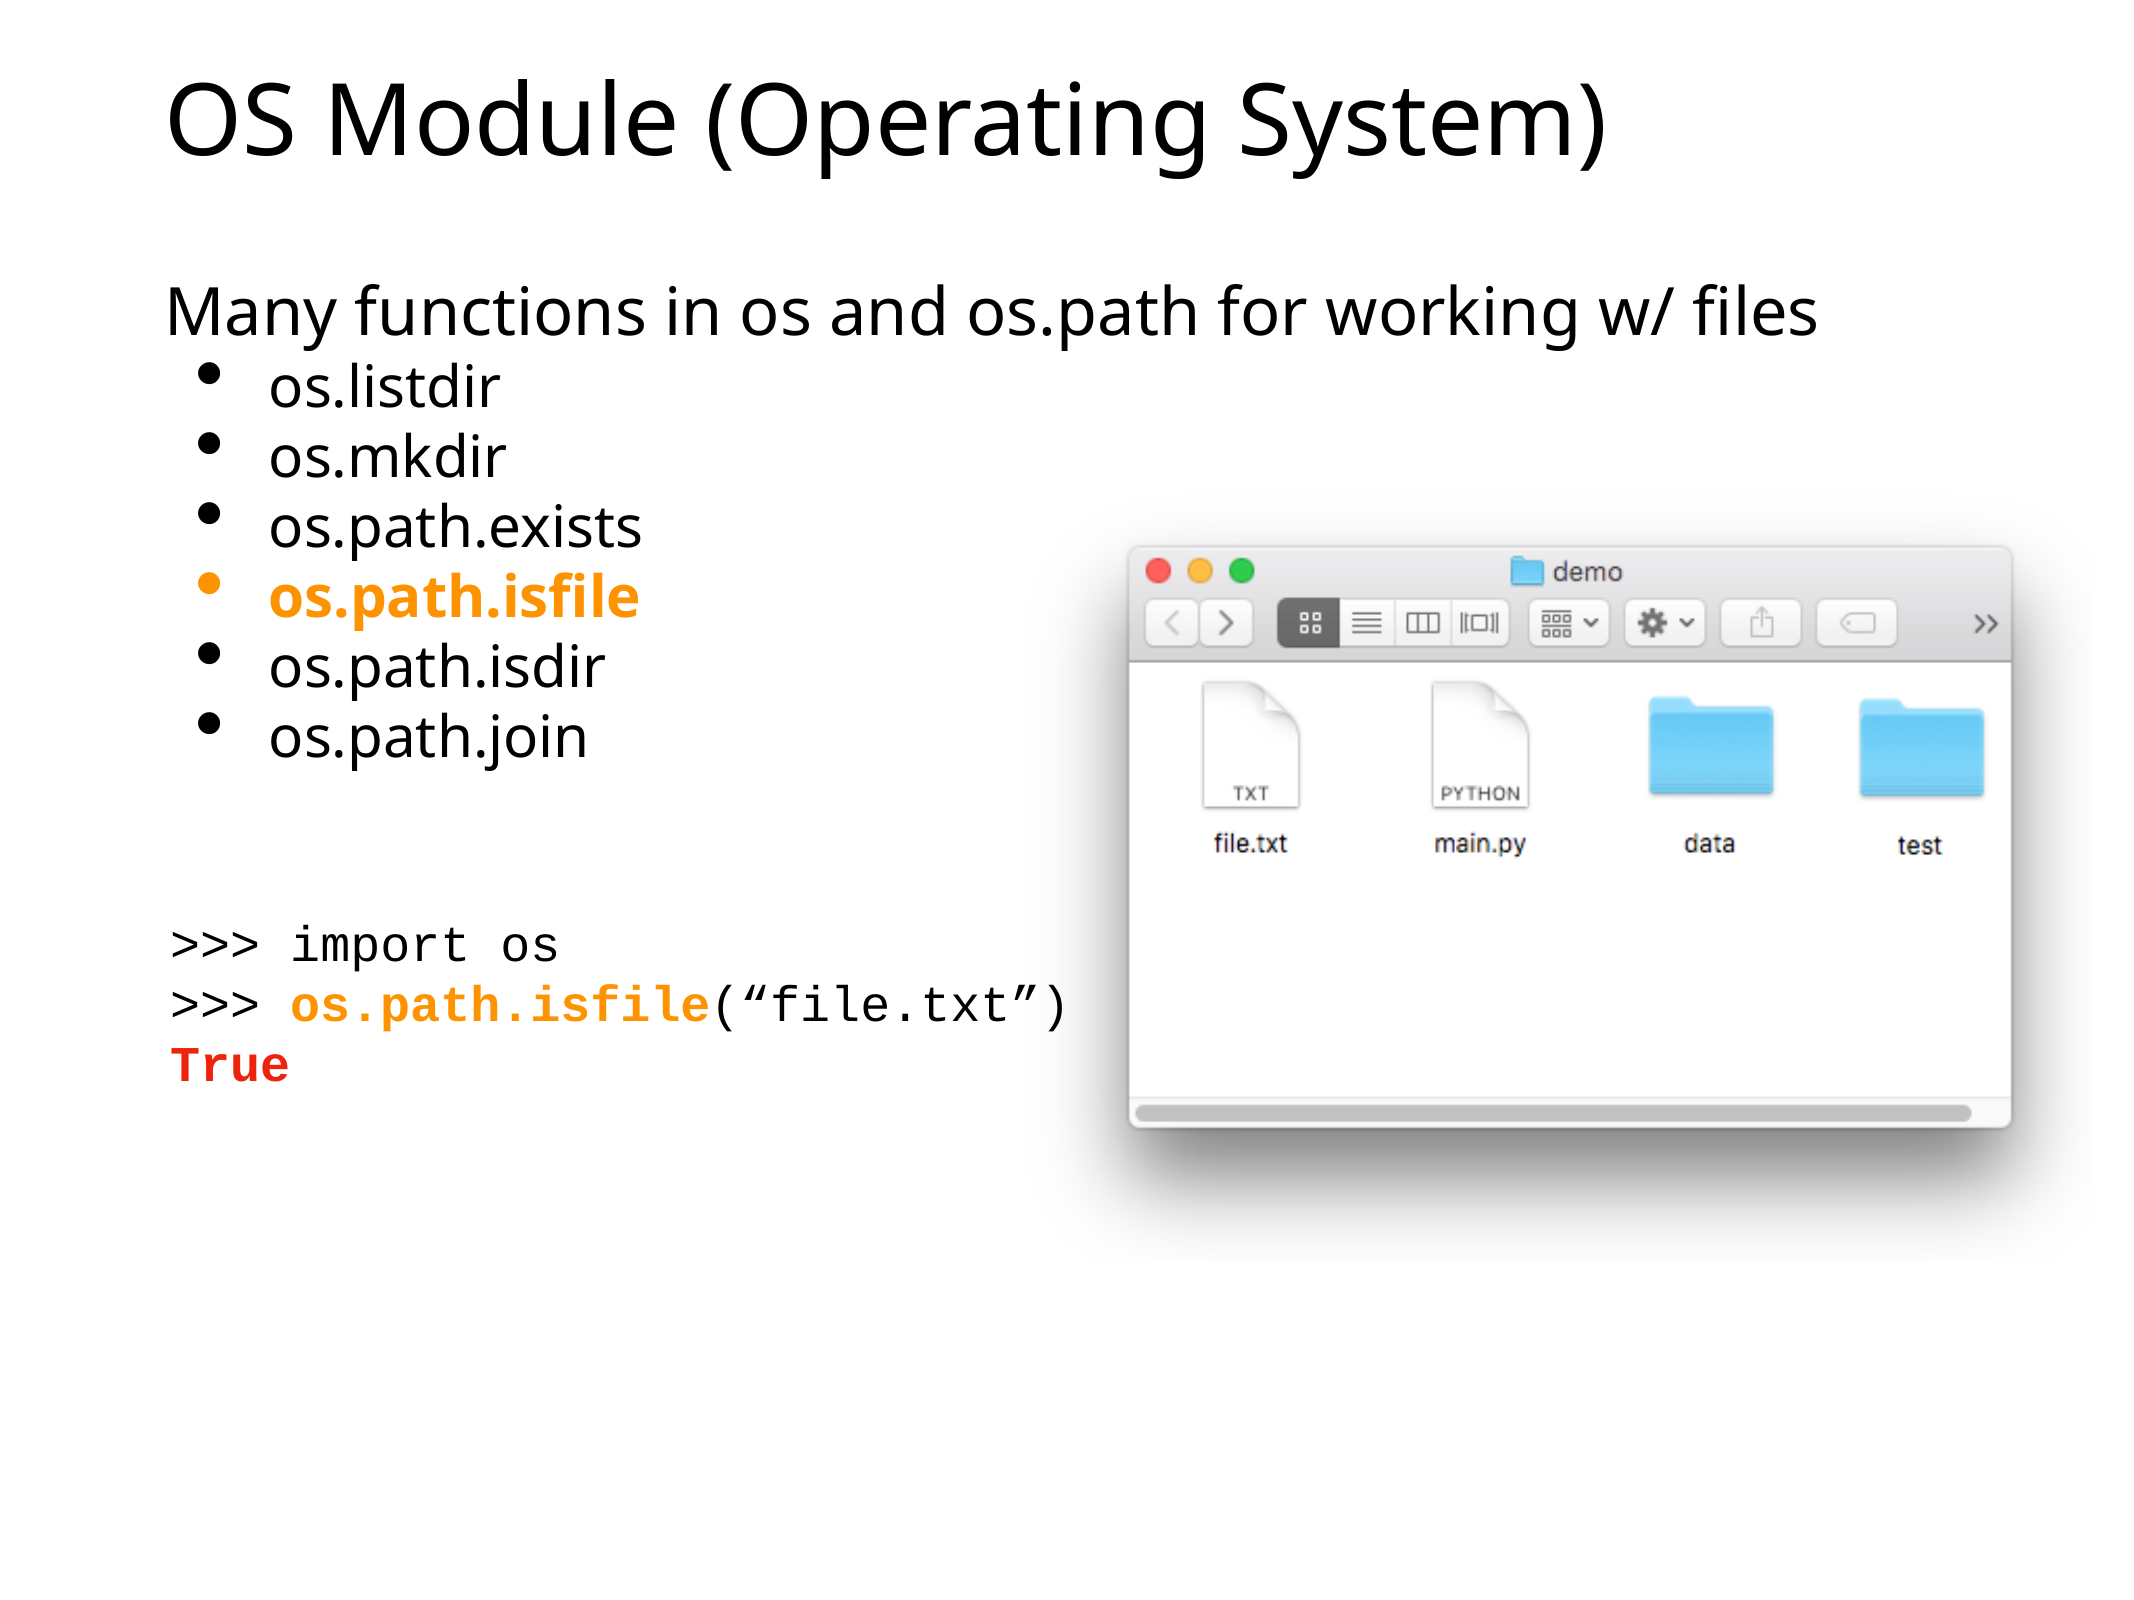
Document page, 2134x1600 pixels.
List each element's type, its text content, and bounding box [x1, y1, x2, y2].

title OS Module (Operating System) [155, 41, 1978, 191]
list Many functions in os and os.path for working w/ files os.listdir os.mkdir os.path.exists os.path.isfile os.path.isdir os.path.join [155, 259, 1978, 801]
text_box >>> import os >>> os.path.isfile(“file.txt”) True [161, 903, 990, 1100]
picture [990, 425, 2093, 1262]
